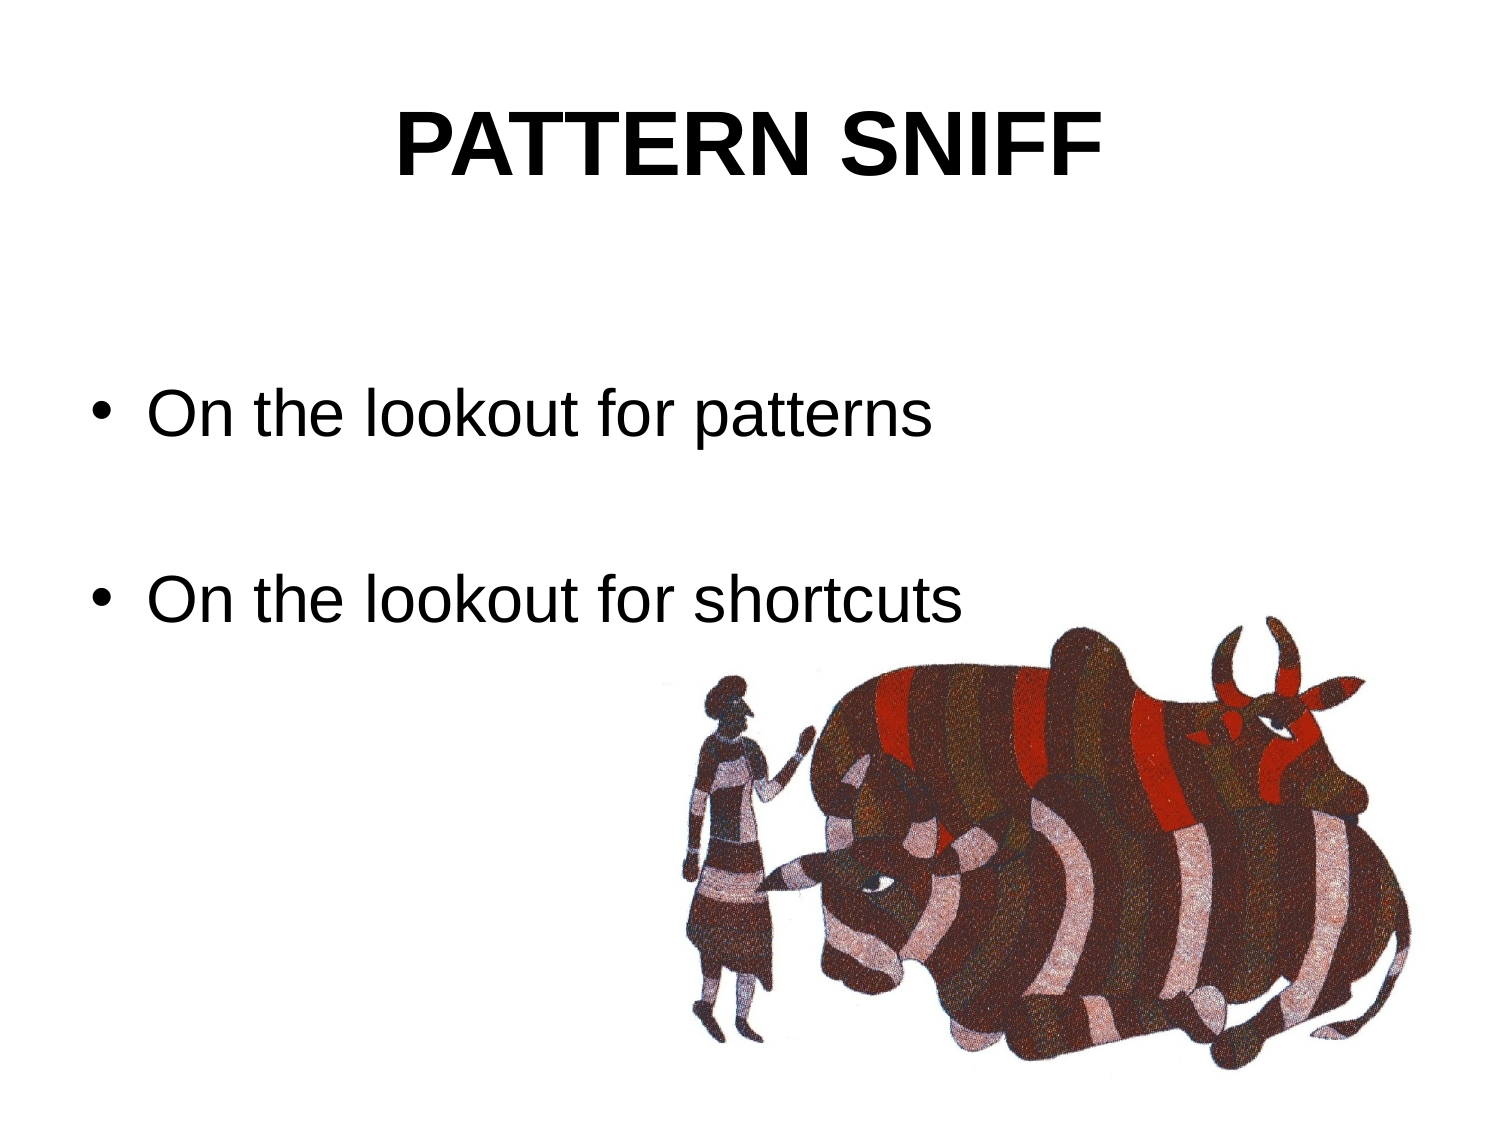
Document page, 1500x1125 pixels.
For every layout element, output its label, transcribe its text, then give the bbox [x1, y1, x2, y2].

picture [662, 608, 1426, 1081]
title PATTERN SNIFF [75, 45, 1425, 233]
list On the lookout for patterns On the lookout for shortcuts [75, 254, 1425, 845]
